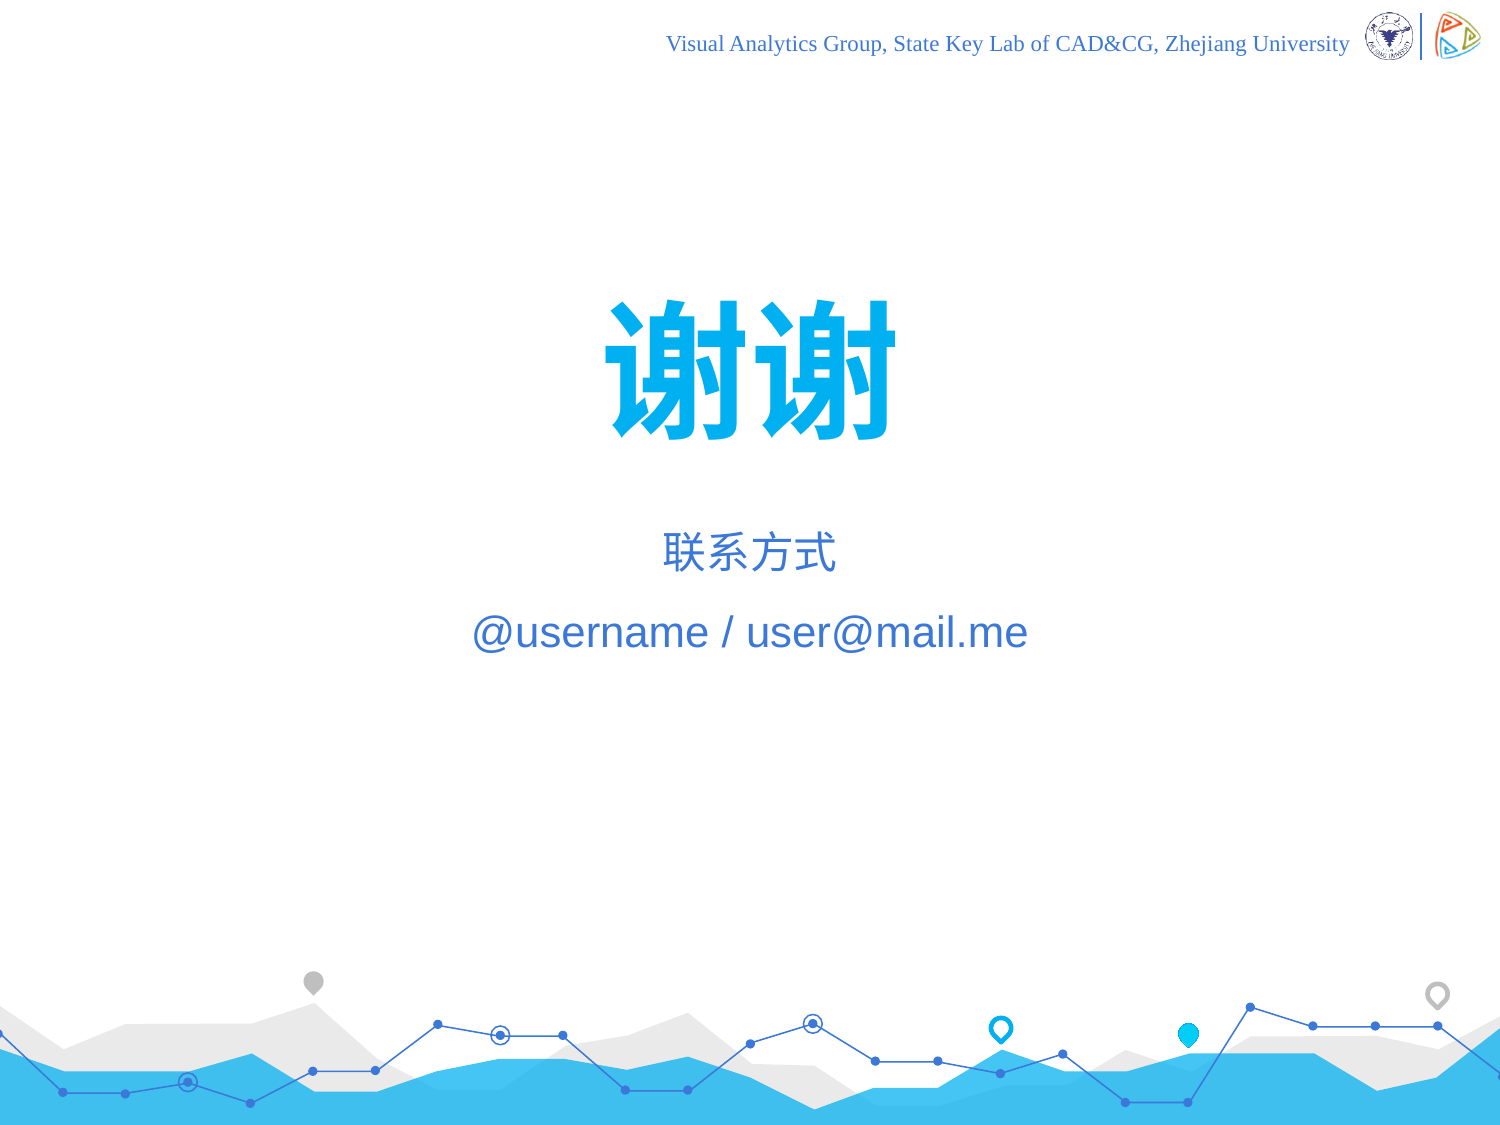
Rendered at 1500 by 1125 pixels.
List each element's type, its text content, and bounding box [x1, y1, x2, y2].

text_box 联系方式 @username / user@mail.me [344, 487, 1156, 586]
picture [1365, 12, 1413, 60]
picture [1434, 11, 1481, 59]
title 谢谢 [103, 270, 1397, 488]
